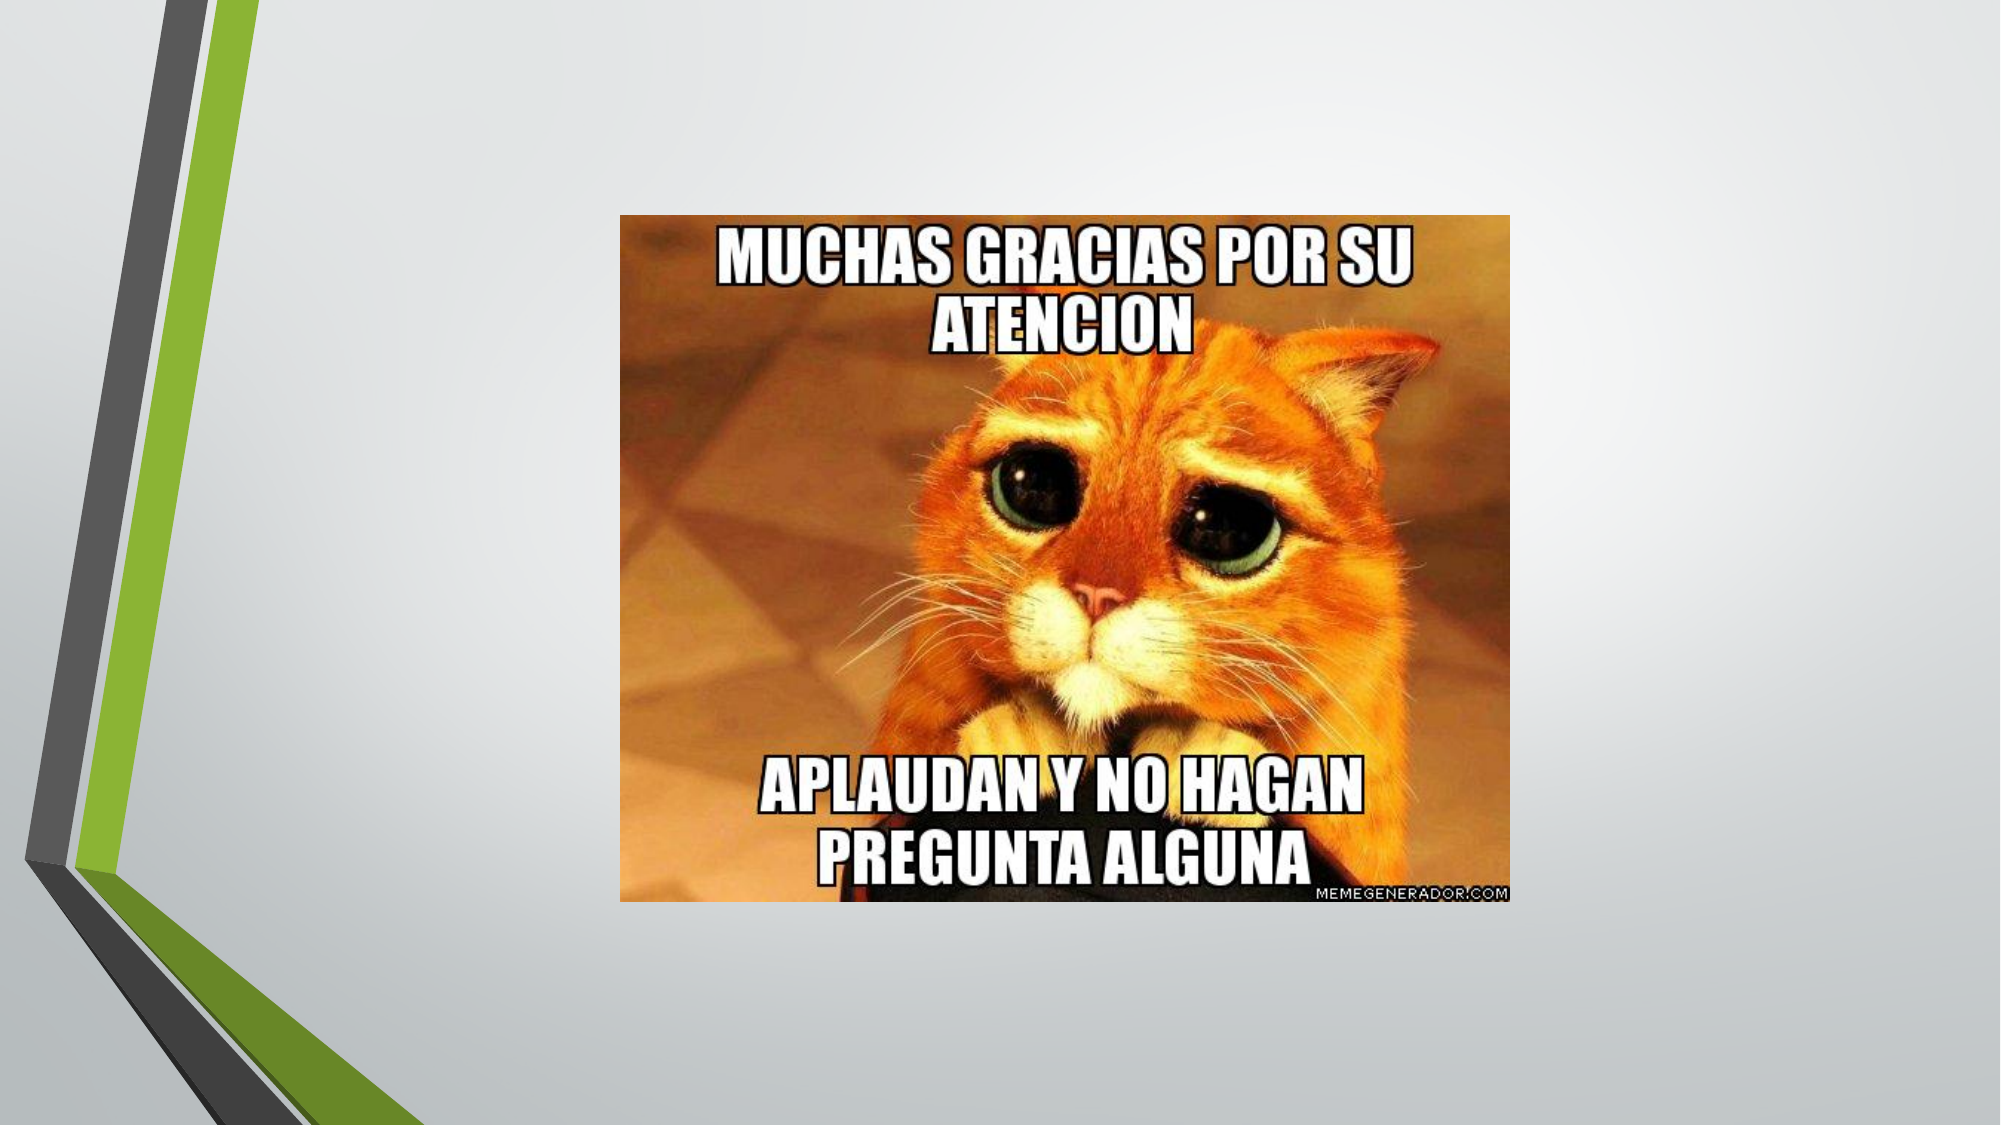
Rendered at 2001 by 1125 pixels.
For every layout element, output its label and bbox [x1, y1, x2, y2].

list [620, 215, 1510, 902]
